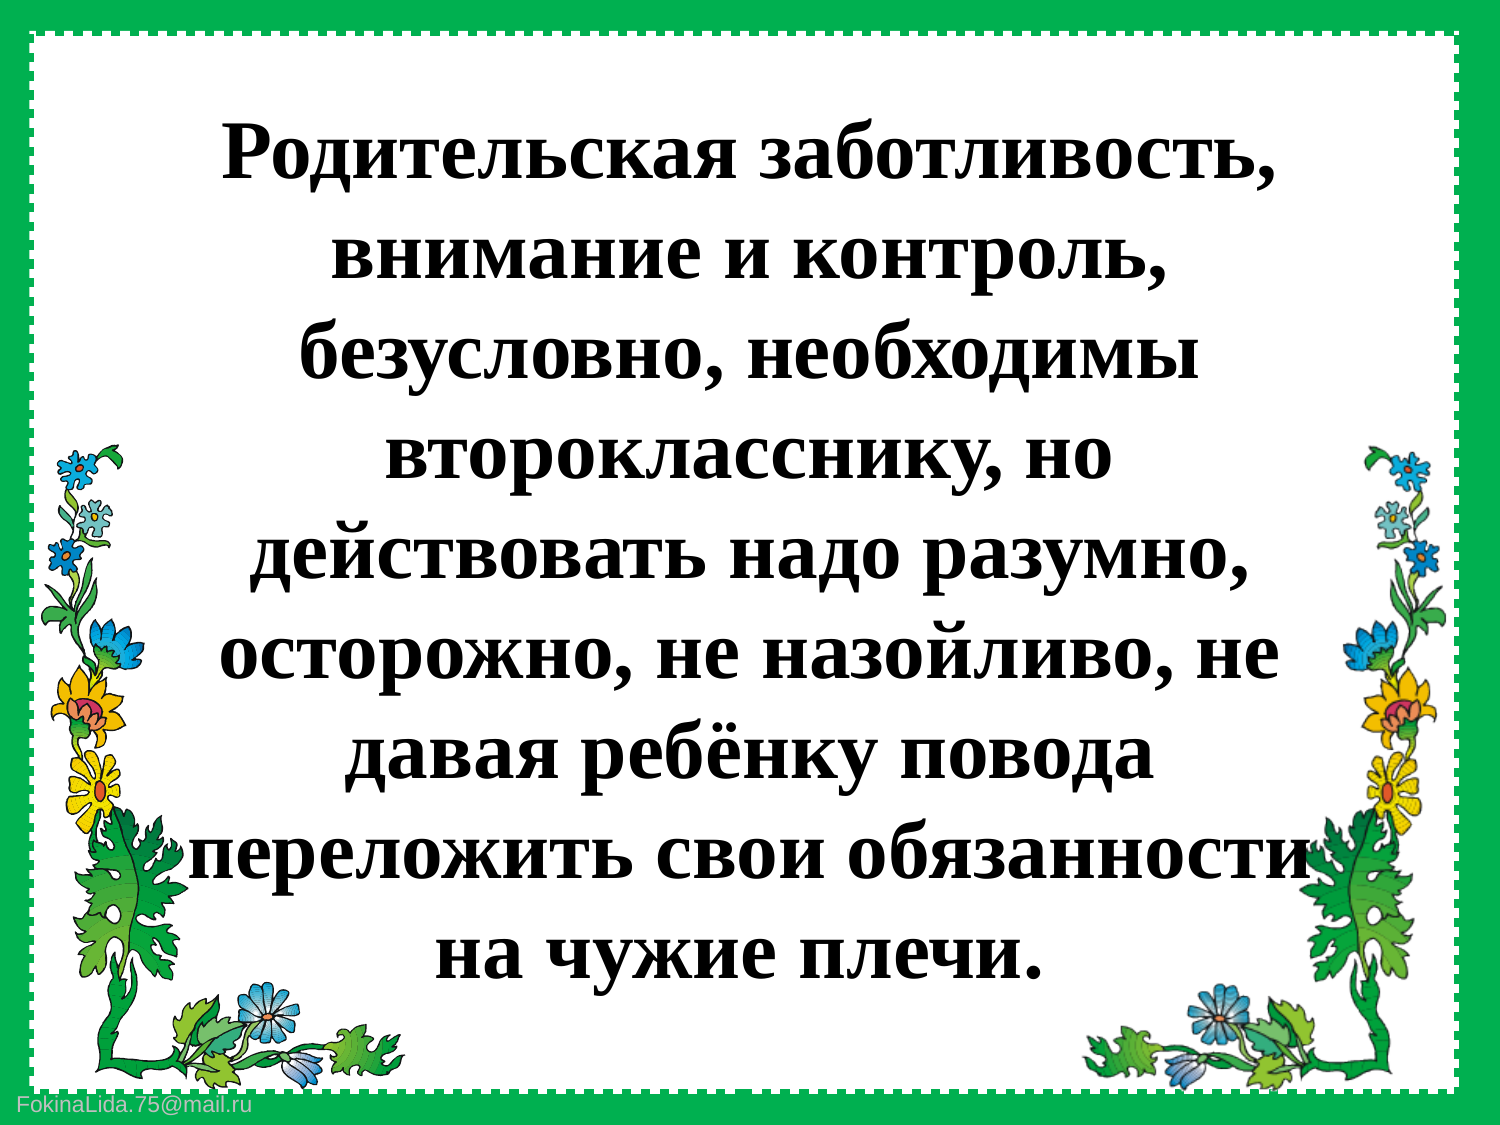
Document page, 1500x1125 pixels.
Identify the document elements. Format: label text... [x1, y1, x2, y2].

picture [1080, 444, 1448, 1093]
list Родительская заботливость, внимание и контроль, безусловно, необходимы второкласснику, но действовать надо разумно, осторожно, не назойливо, не давая ребёнку повода переложить свои обязанности на чужие плечи. [147, 87, 1353, 1000]
